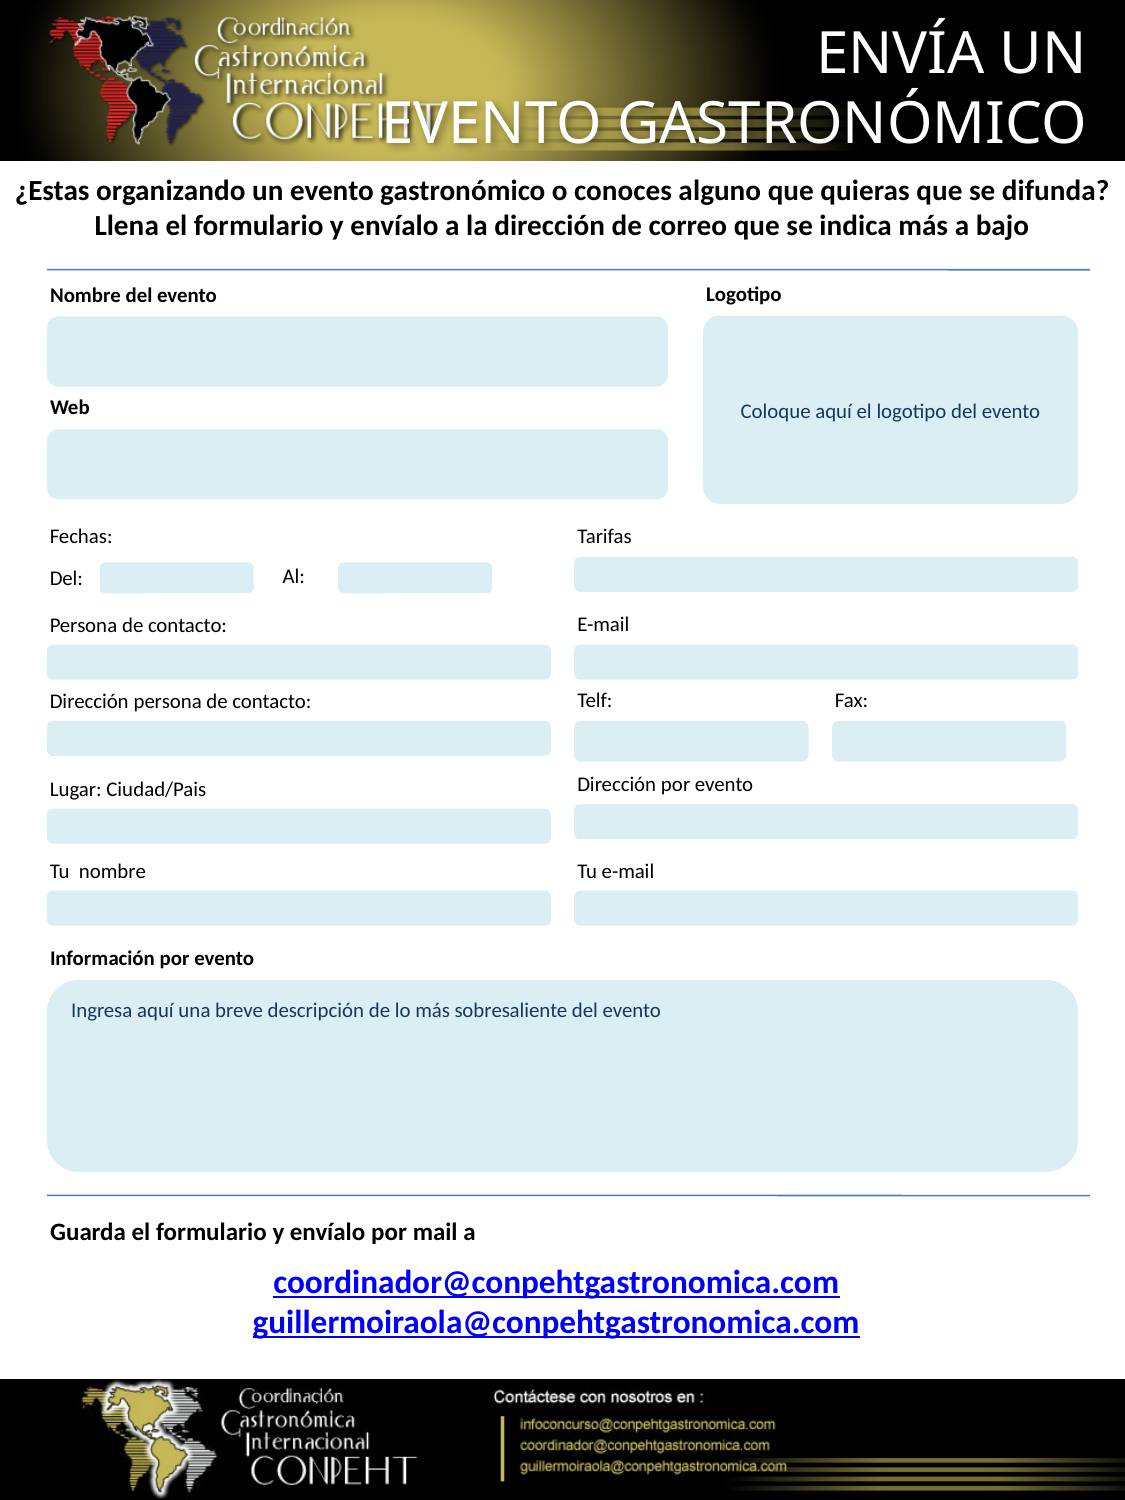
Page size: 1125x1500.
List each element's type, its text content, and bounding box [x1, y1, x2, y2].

text_box [44, 642, 553, 682]
text_box Persona de contacto: [35, 604, 469, 644]
picture [0, 0, 1125, 161]
text_box Información por evento [35, 937, 539, 978]
text_box Tarifas [562, 515, 996, 556]
text_box coordinador@conpehtgastronomica.com guillermoiraola@conpehtgastronomica.com [199, 1252, 914, 1378]
text_box [44, 718, 553, 759]
text_box Tu nombre [35, 850, 469, 890]
text_box Telf: [562, 679, 820, 720]
text_box [44, 806, 553, 846]
text_box Nombre del evento [35, 274, 539, 314]
text_box Coloque aquí el logotipo del evento [700, 313, 1081, 506]
text_box [341, 560, 495, 596]
text_box [97, 560, 256, 596]
text_box [44, 888, 553, 928]
text_box [44, 314, 671, 389]
text_box Del: [35, 557, 141, 597]
text_box Al: [267, 555, 374, 595]
text_box ¿Estas organizando un evento gastronómico o conoces alguno que quieras que se difunda? Llena el formulario y envíalo a la dirección de correo que se indica más a bajo [0, 168, 1125, 284]
text_box Fax: [820, 679, 1125, 720]
text_box Guarda el formulario y envíalo por mail a [35, 1208, 539, 1254]
text_box [572, 801, 1081, 842]
picture [0, 1379, 1125, 1500]
text_box Lugar: Ciudad/Pais [35, 768, 469, 808]
text_box [572, 554, 1081, 595]
text_box [572, 888, 1081, 928]
text_box Ingresa aquí una breve descripción de lo más sobresaliente del evento [44, 977, 1081, 1174]
text_box Fechas: [35, 515, 141, 556]
text_box E-mail [562, 603, 996, 644]
text_box Tu e-mail [562, 850, 996, 890]
text_box [44, 426, 671, 502]
text_box Web [35, 386, 539, 427]
text_box [572, 642, 1081, 679]
text_box Dirección por evento [562, 763, 996, 804]
text_box [572, 718, 811, 763]
text_box Logotipo [691, 273, 1125, 313]
text_box Dirección persona de contacto: [35, 680, 469, 721]
text_box [829, 718, 1069, 764]
